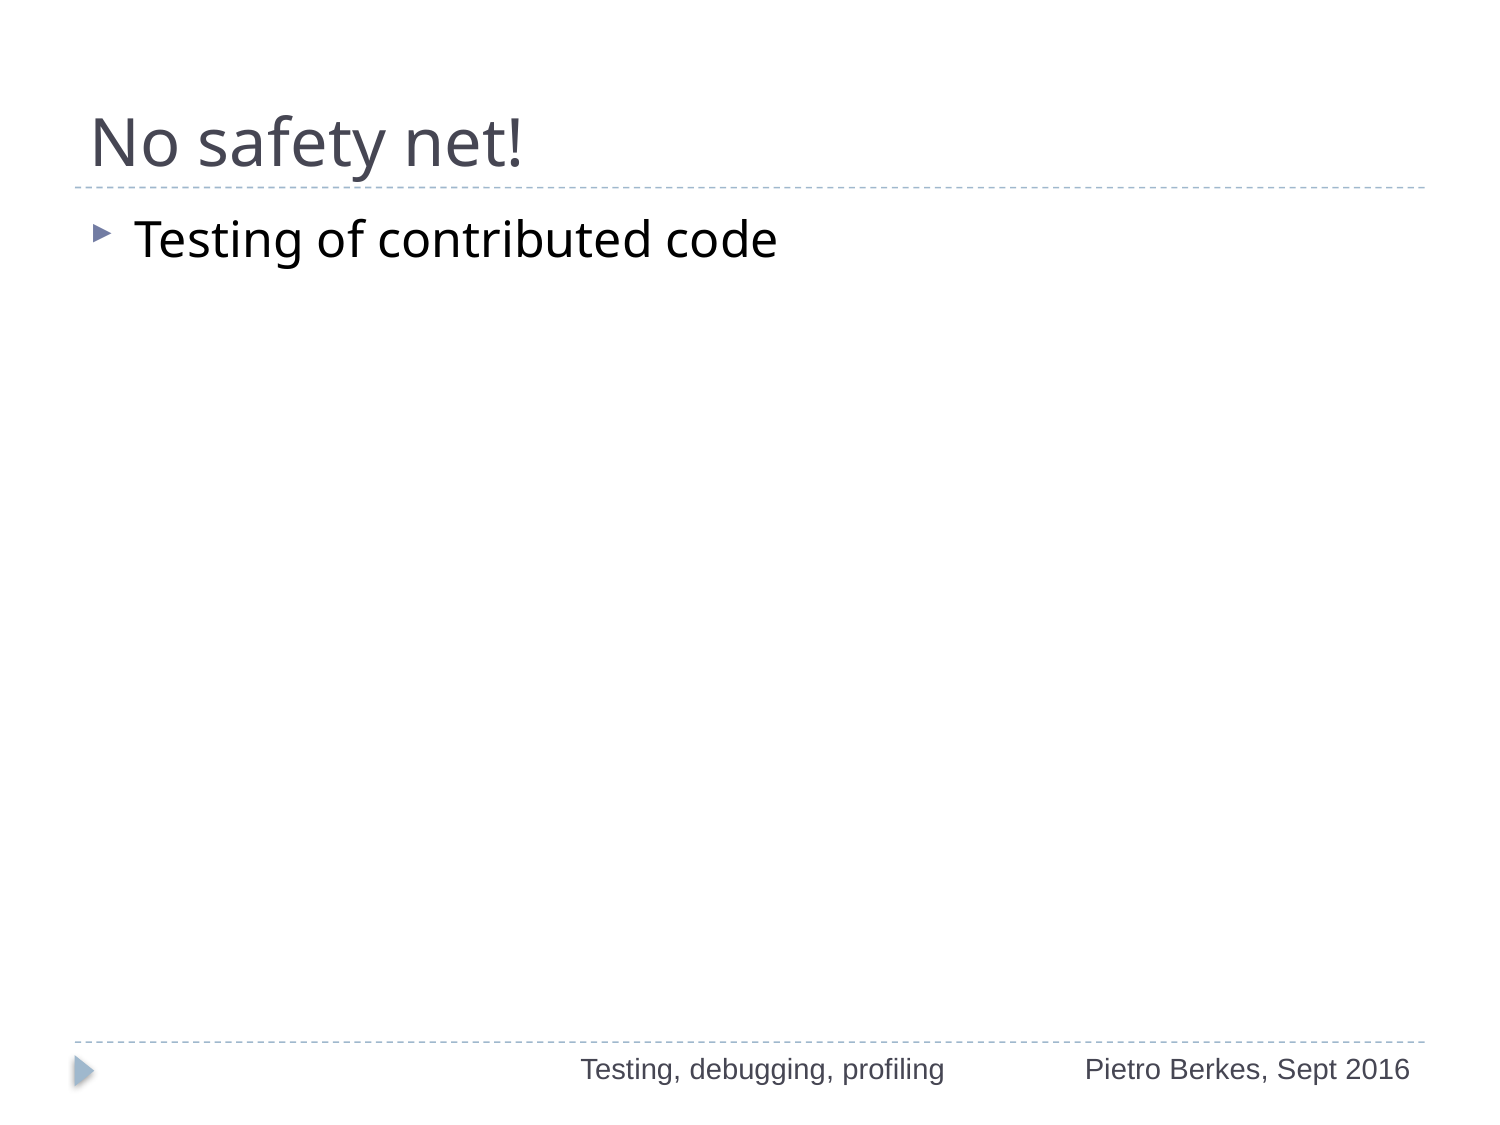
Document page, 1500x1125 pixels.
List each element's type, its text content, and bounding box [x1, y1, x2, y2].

title No safety net! [75, 24, 1425, 188]
list Testing of contributed code [75, 200, 1425, 1010]
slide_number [1051, 1042, 1426, 1103]
footer Testing, debugging, profiling [475, 1042, 1051, 1103]
